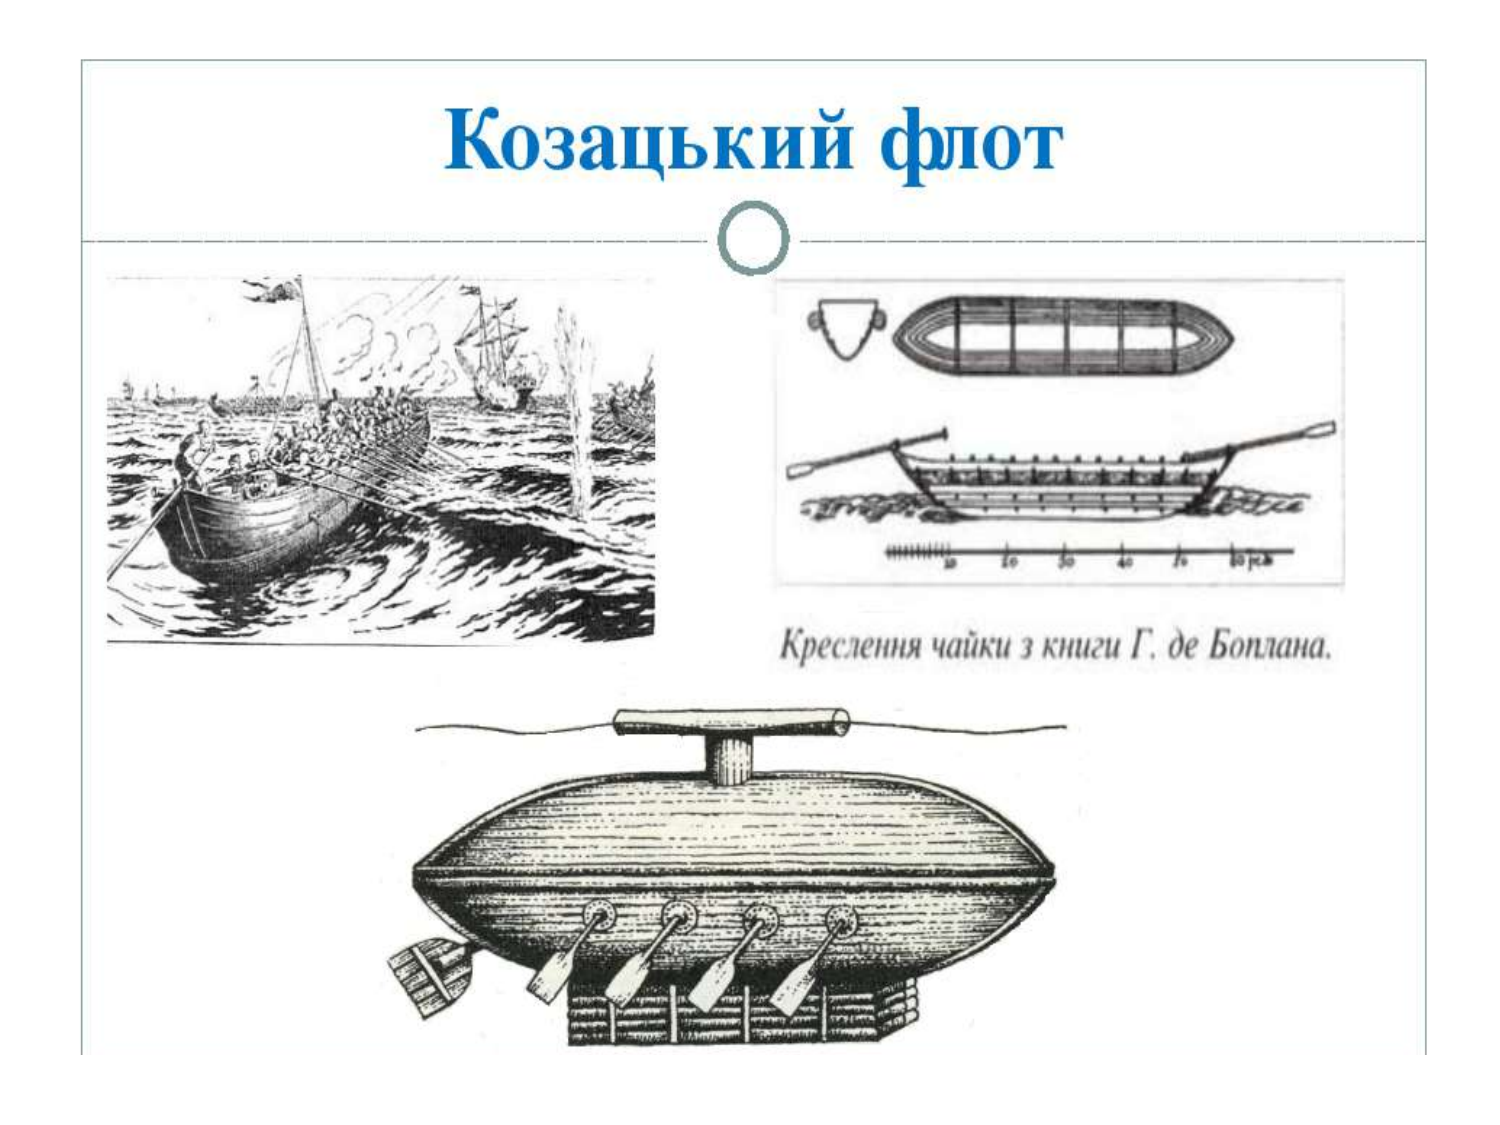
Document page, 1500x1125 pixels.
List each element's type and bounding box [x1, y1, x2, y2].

list [58, 34, 1450, 1055]
